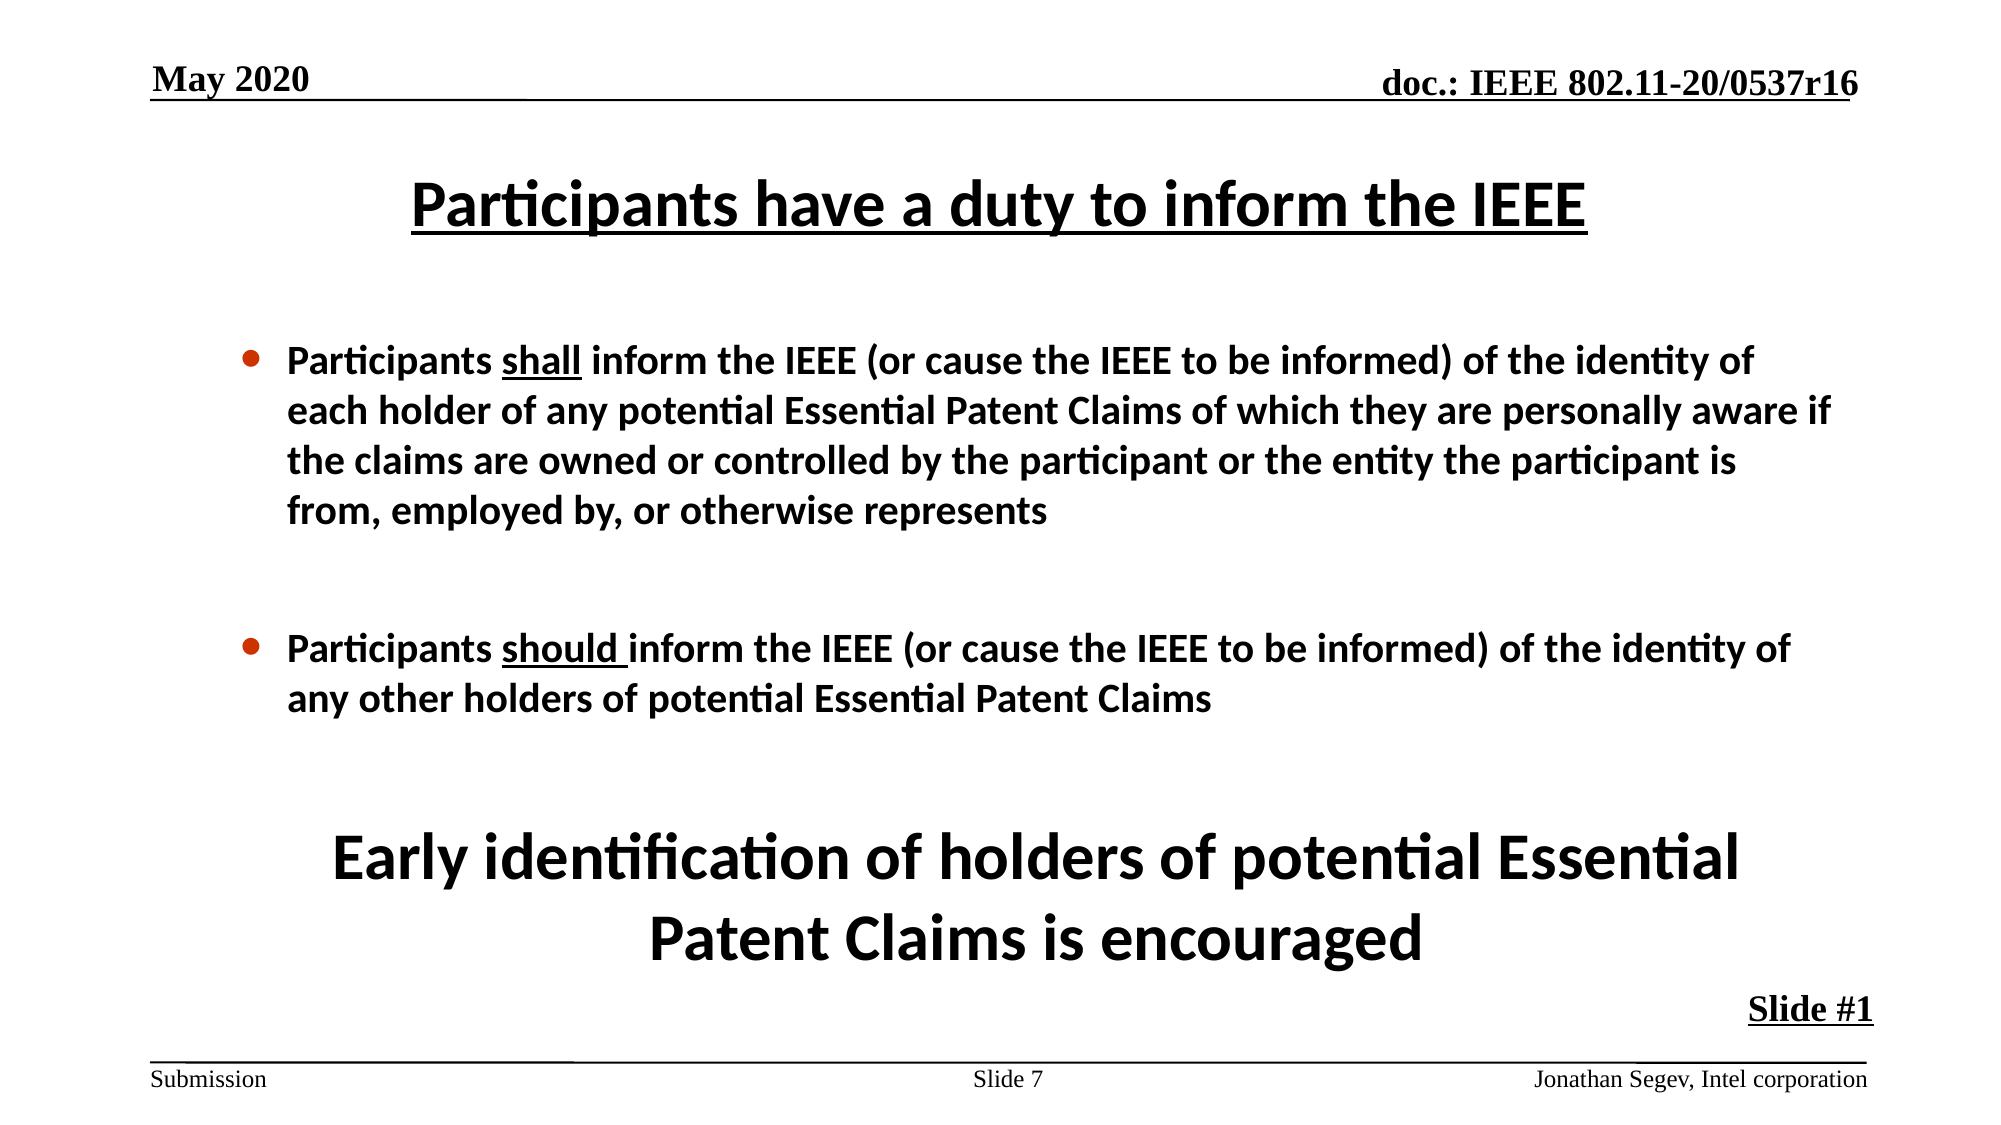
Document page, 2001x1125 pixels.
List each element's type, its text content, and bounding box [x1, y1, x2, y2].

list Participants shall inform the IEEE (or cause the IEEE to be informed) of the identity of each holder of any potential Essential Patent Claims of which they are personally aware if the claims are owned or controlled by the participant or the entity the participant is from, employed by, or otherwise represents Participants should inform the IEEE (or cause the IEEE to be informed) of the identity of any other holders of potential Essential Patent Claims Early identification of holders of potential Essential Patent Claims is encouraged [149, 324, 1850, 1000]
footer Jonathan Segev, Intel corporation [1171, 1061, 1869, 1093]
title Participants have a duty to inform the IEEE [149, 112, 1850, 288]
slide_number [152, 54, 563, 100]
text_box Slide #1 [1733, 976, 1890, 1037]
slide_number Slide 7 [950, 1061, 1067, 1123]
